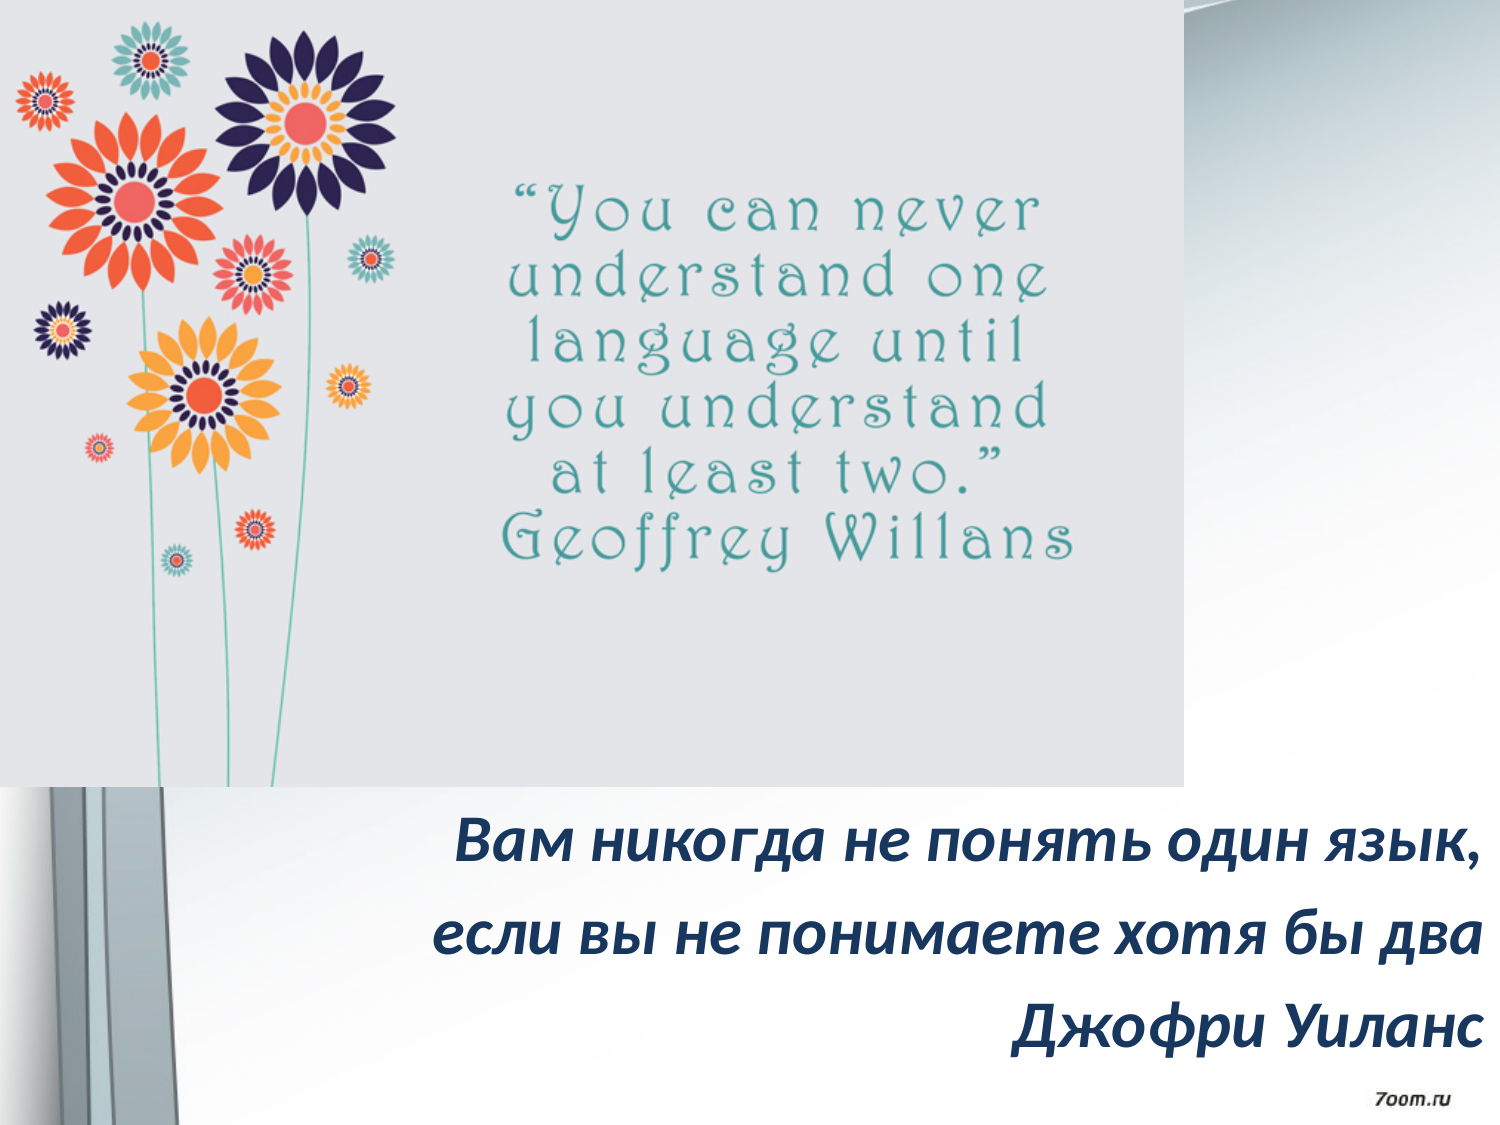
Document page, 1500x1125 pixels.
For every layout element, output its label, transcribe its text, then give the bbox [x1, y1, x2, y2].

subtitle Вам никогда не понять один язык, если вы не понимаете хотя бы два Джофри Уиланс [277, 786, 1500, 1125]
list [0, 0, 1184, 788]
picture [1184, 0, 1500, 786]
picture [0, 788, 277, 1125]
